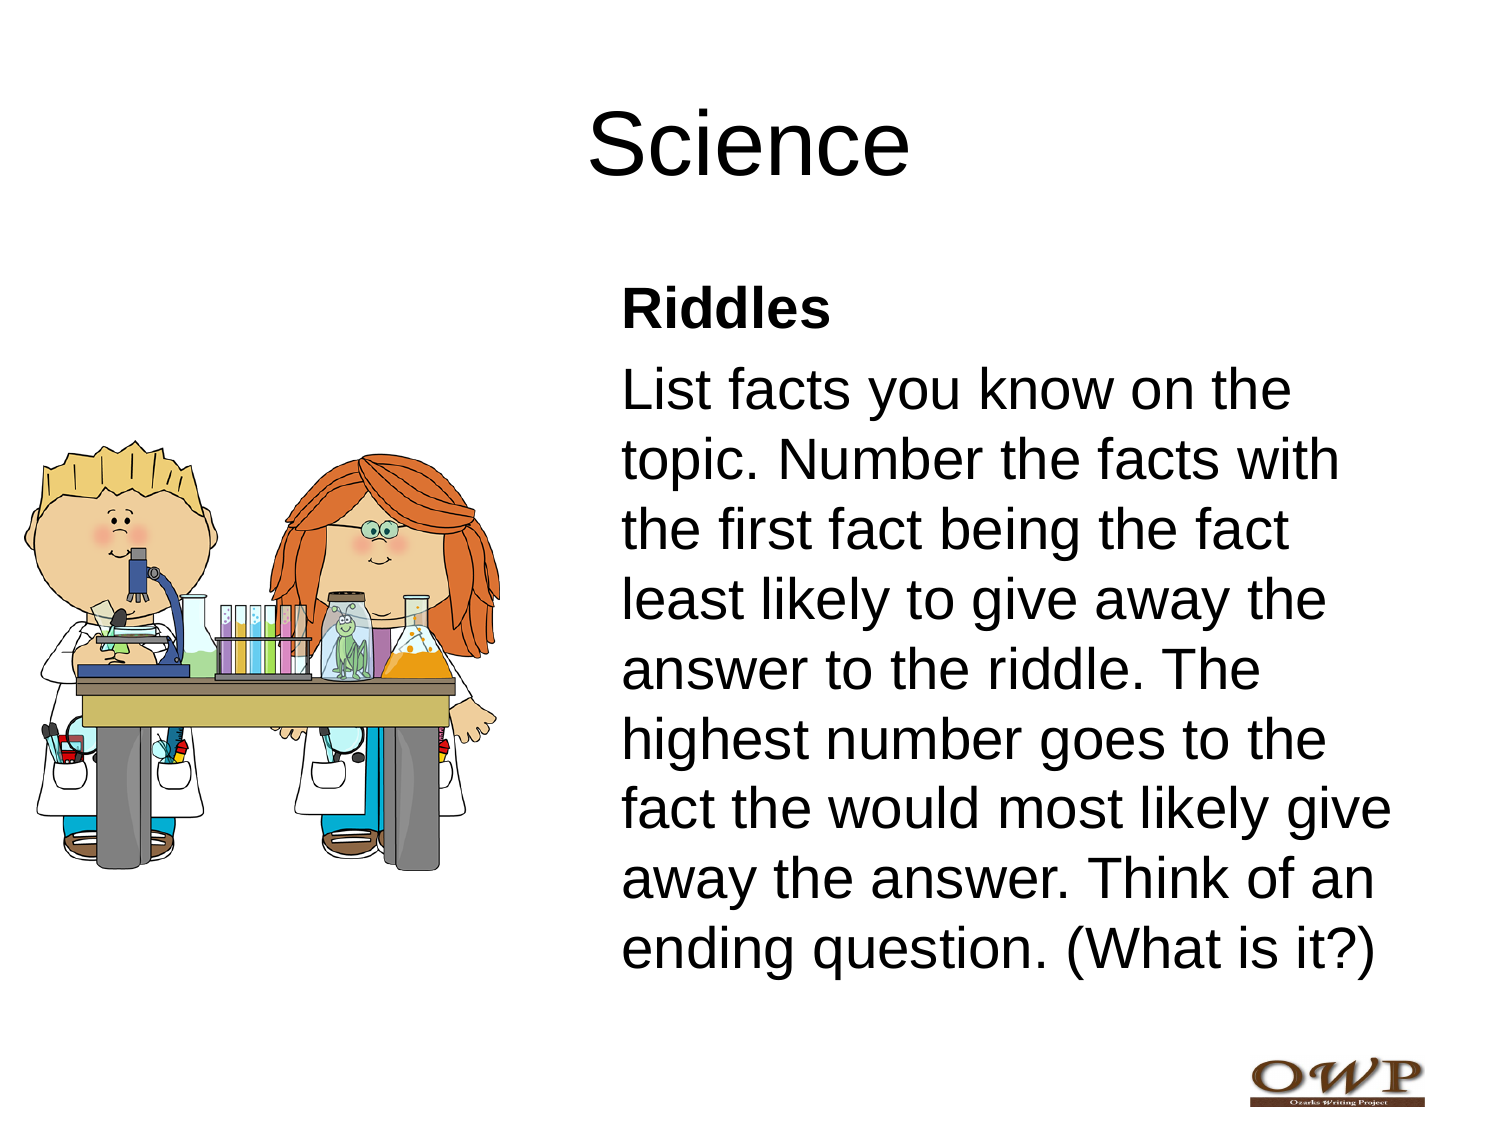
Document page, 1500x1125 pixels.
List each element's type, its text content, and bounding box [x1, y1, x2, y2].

title Science [74, 44, 1426, 233]
picture [1250, 1055, 1426, 1108]
list Riddles List facts you know on the topic. Number the facts with the first fact being the fact least likely to give away the answer to the riddle. The highest number goes to the fact the would most likely give away the answer. Think of an ending question. (What is it?) [549, 262, 1426, 1006]
picture [24, 439, 501, 871]
